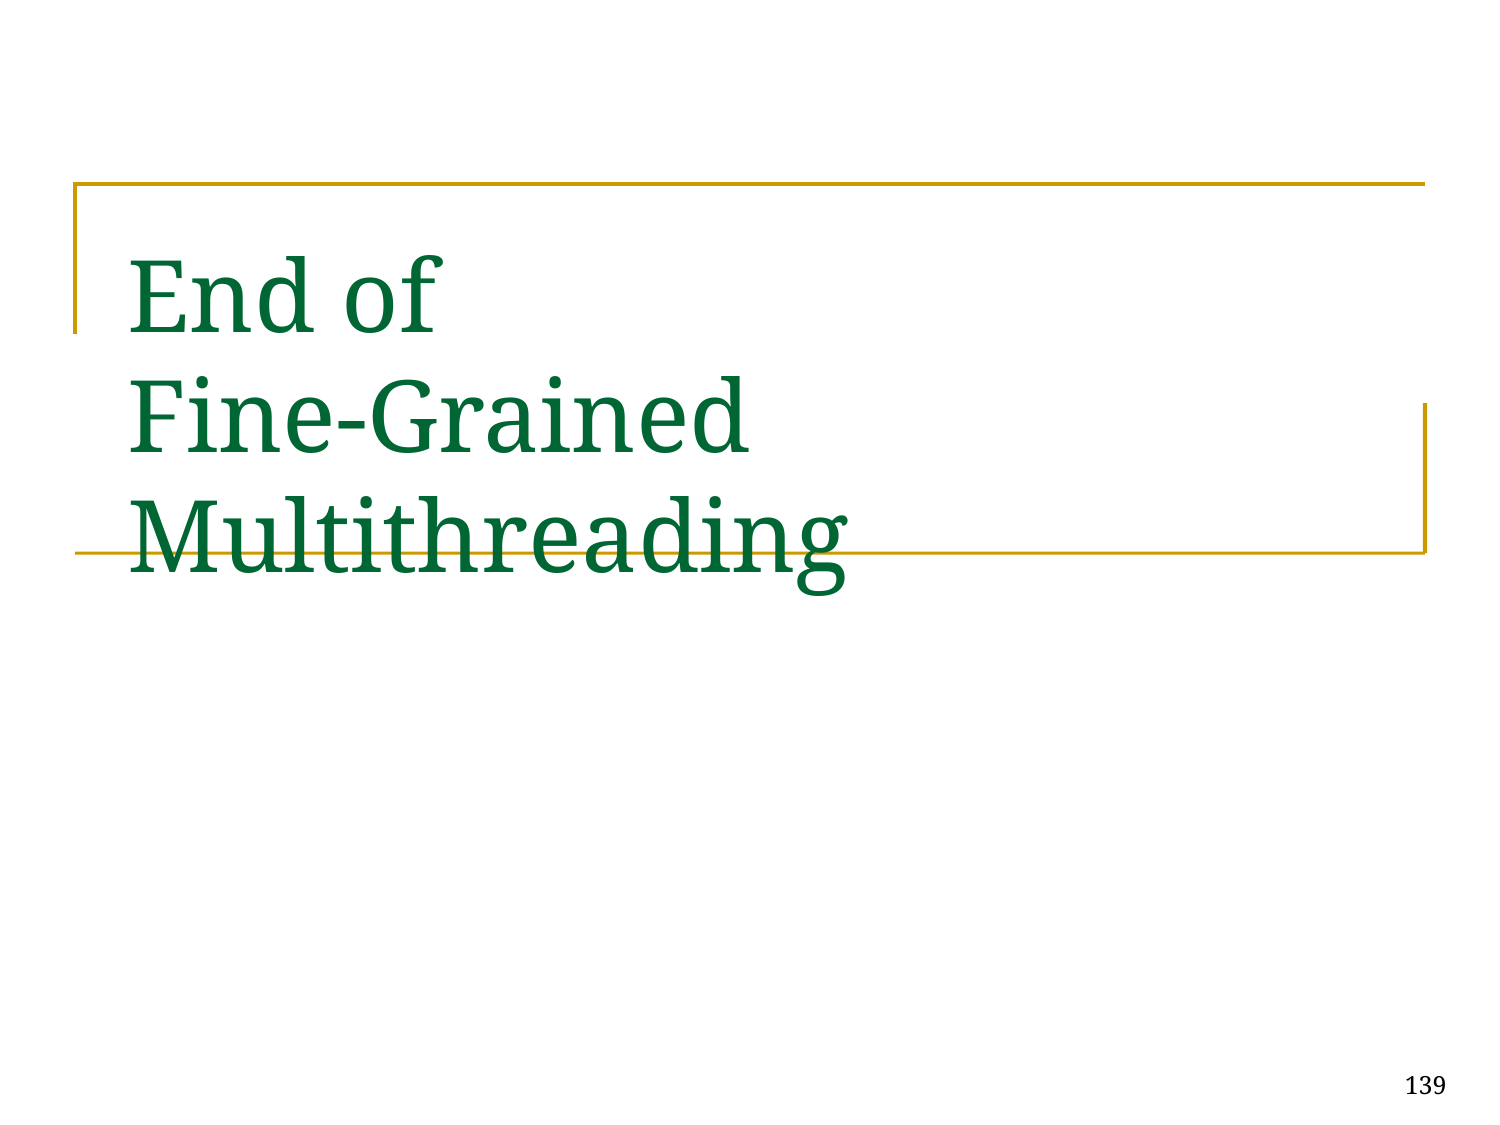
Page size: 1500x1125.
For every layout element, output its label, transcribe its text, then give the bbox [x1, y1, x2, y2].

title End of Fine-Grained Multithreading [112, 224, 1438, 513]
slide_number 139 [1111, 1036, 1462, 1112]
